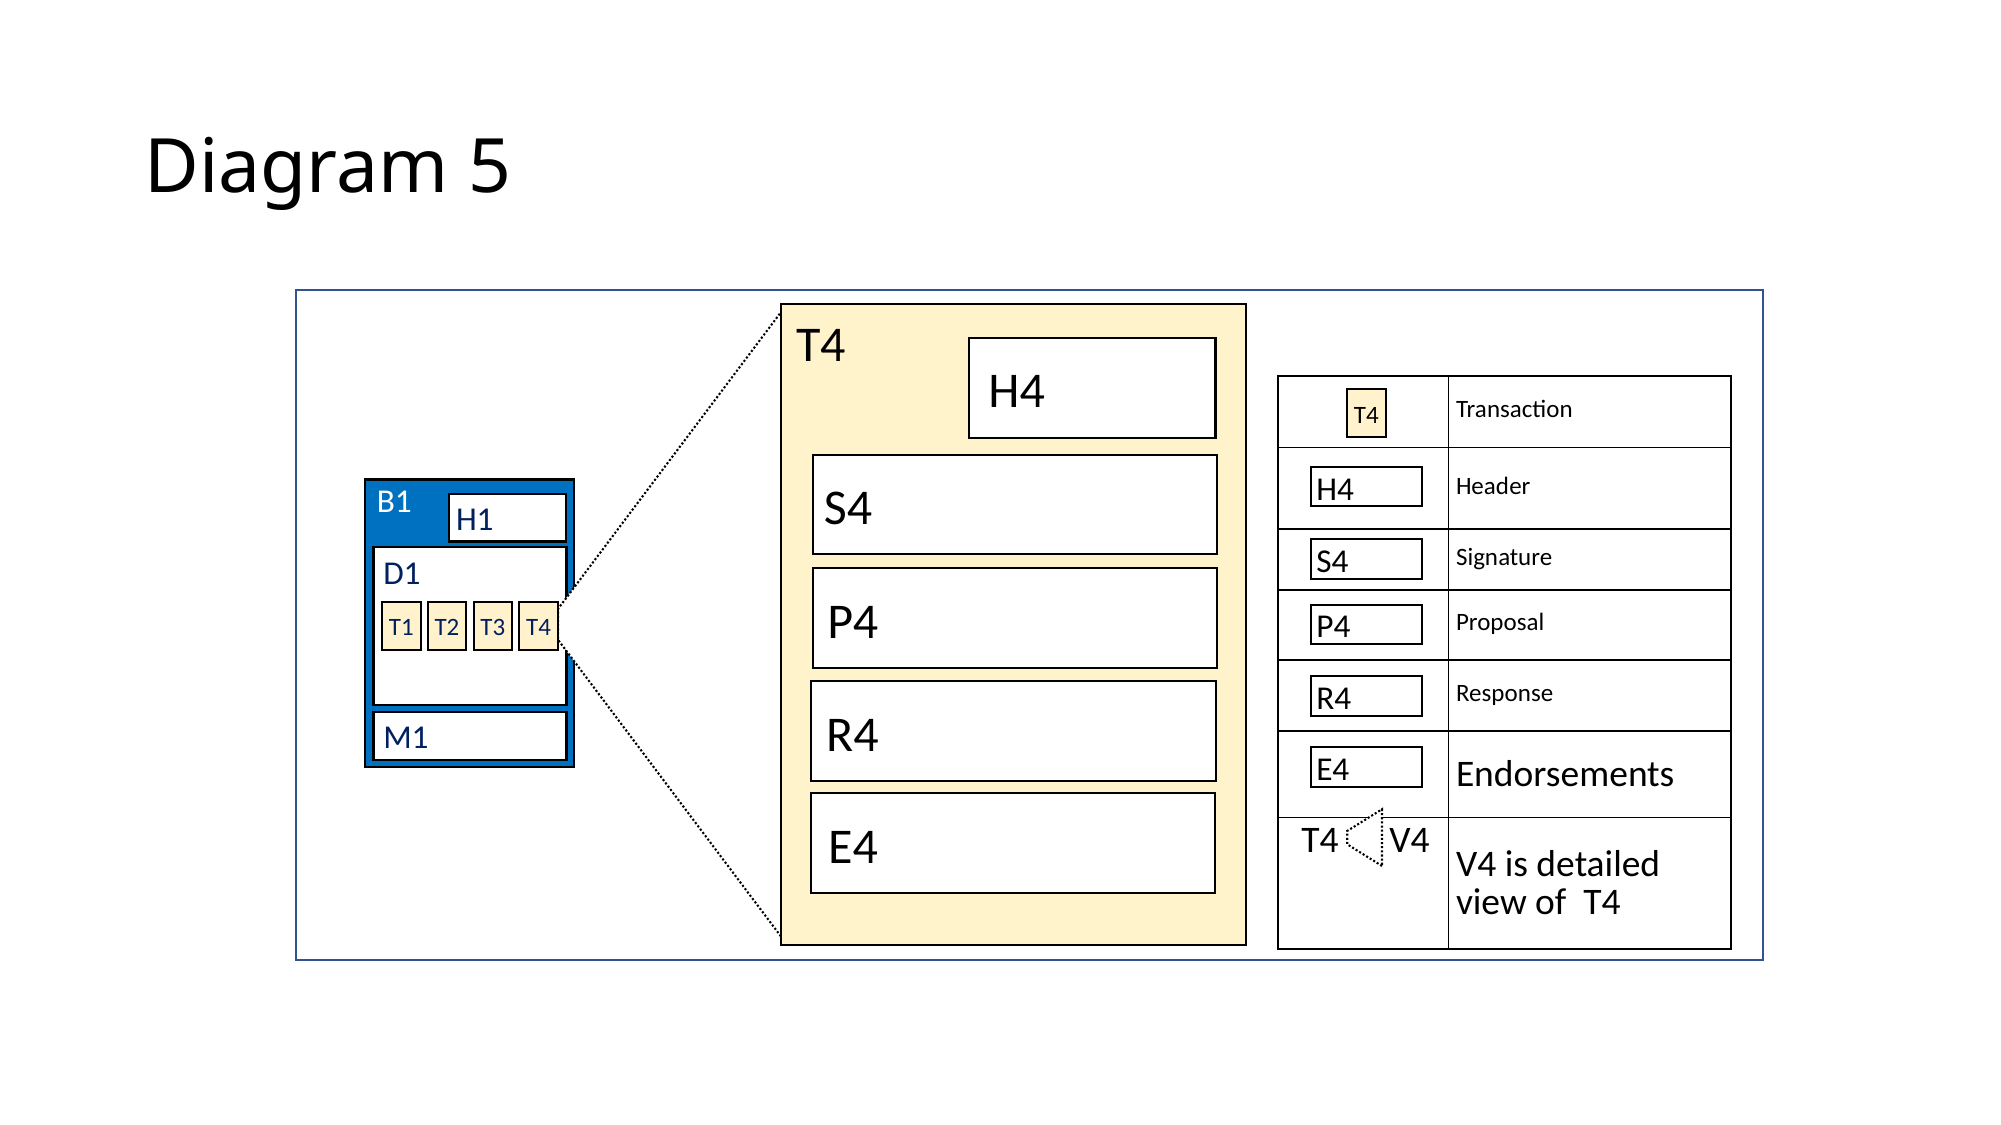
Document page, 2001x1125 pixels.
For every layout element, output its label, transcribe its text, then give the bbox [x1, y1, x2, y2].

text_box [295, 290, 1763, 961]
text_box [1277, 375, 1732, 875]
title Diagram 5 [136, 59, 1863, 278]
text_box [364, 304, 1246, 946]
